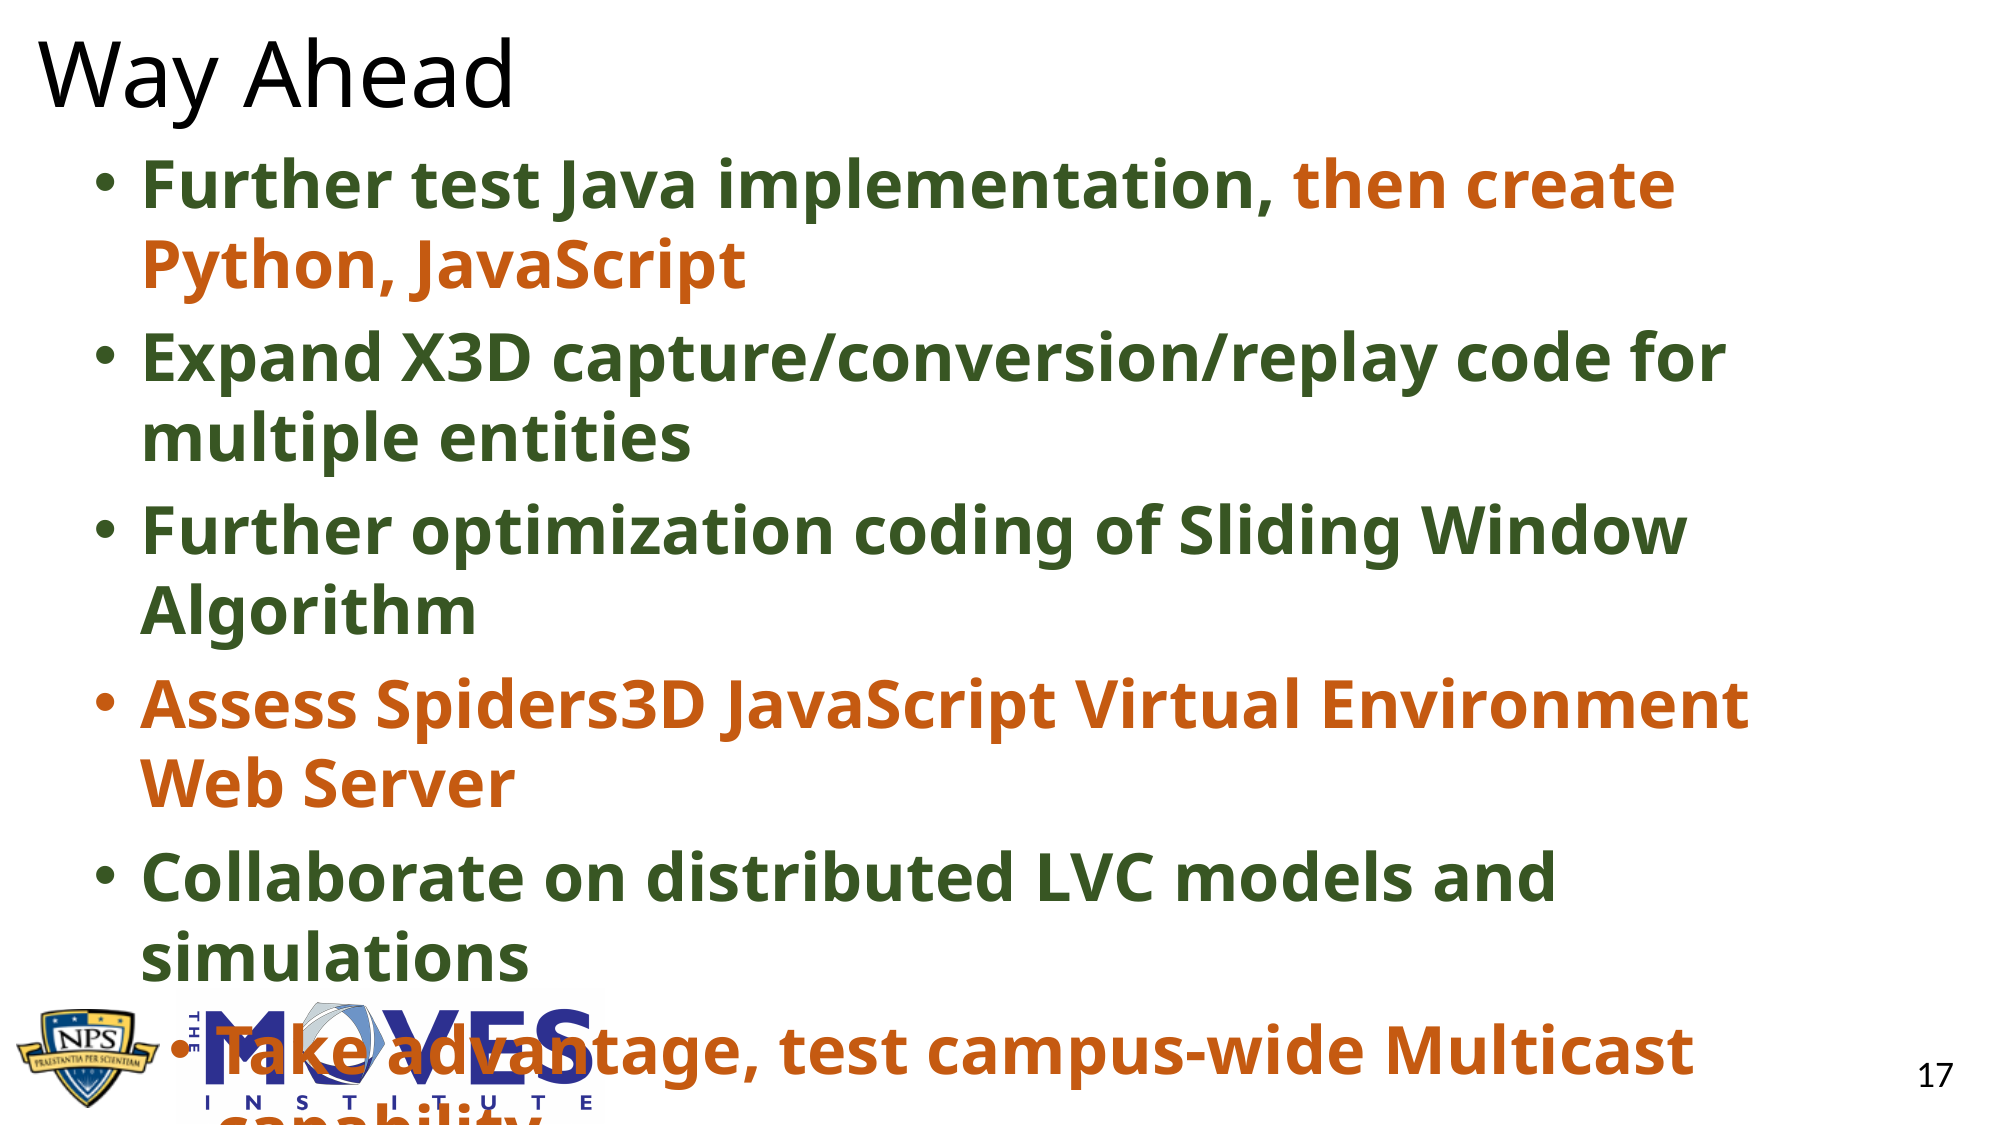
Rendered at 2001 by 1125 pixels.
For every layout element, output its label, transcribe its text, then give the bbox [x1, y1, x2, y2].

picture [16, 1009, 78, 1108]
text_box Way Ahead [22, 7, 1977, 133]
text_box 17 [1888, 1042, 1969, 1105]
text_box Further test Java implementation, then create Python, JavaScript Expand X3D capture/conversion/replay code for multiple entities Further optimization coding of Sliding Window Algorithm Assess Spiders3D JavaScript Virtual Environment Web Server Collaborate on distributed LVC models and simulations Take advantage, test campus-wide Multicast capability Test with #Xj3D Java-based X3D browser Explore possible HPC network connection to Germany, Poland Consider NATO C2SIM and CWIX 2021 participation Continue Experimentation and Unit Testing! [78, 134, 1922, 1125]
